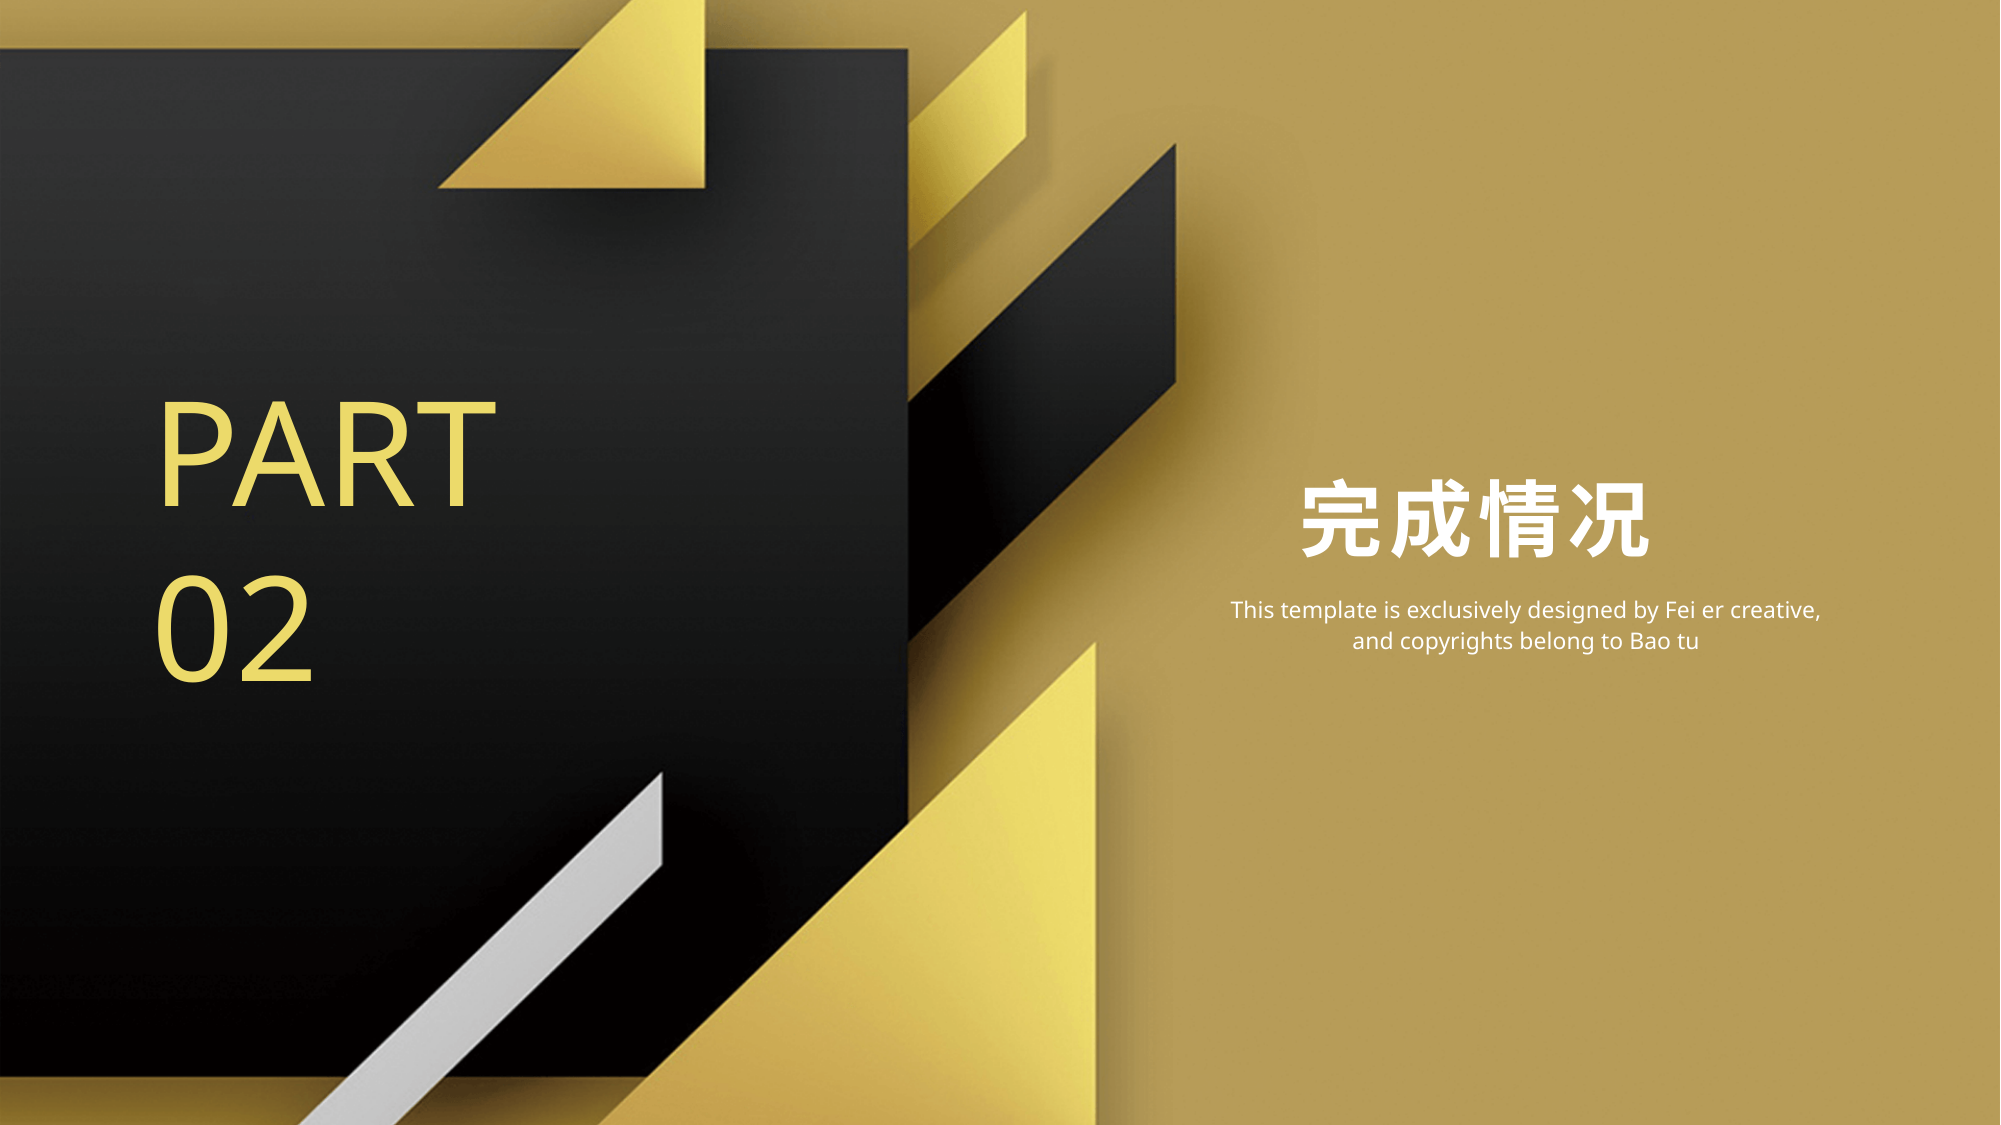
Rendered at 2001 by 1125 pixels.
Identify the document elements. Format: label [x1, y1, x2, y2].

text_box [1195, 459, 1857, 663]
picture [0, 0, 2000, 1125]
